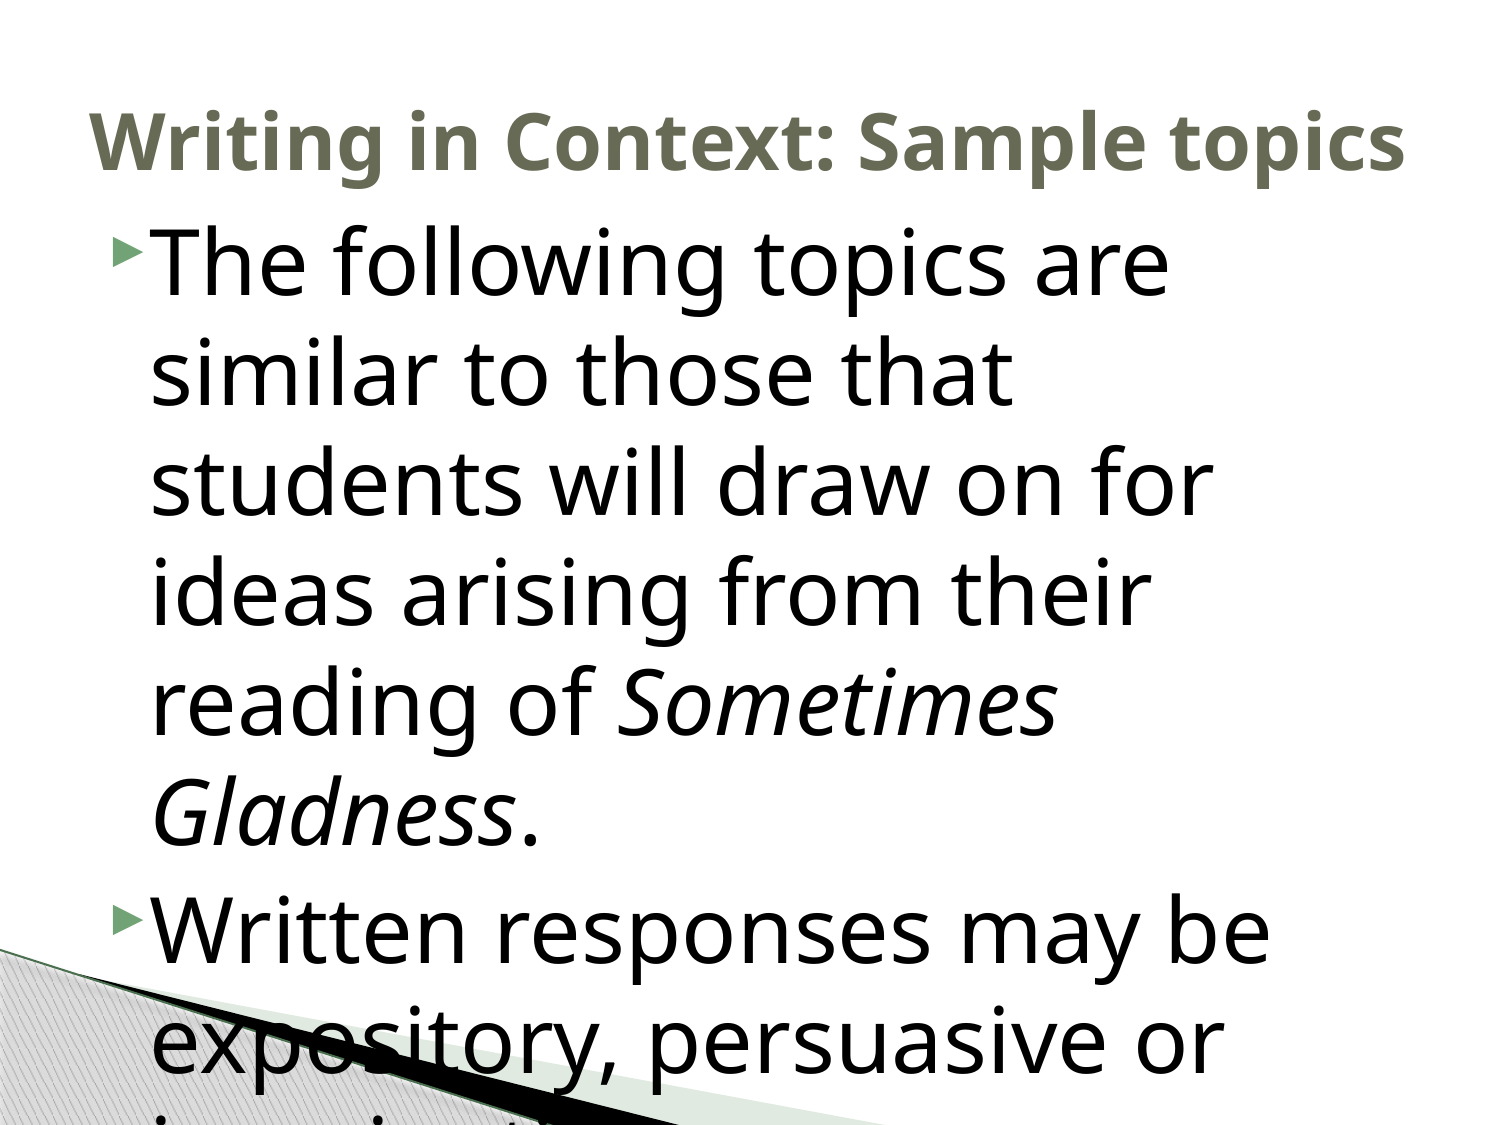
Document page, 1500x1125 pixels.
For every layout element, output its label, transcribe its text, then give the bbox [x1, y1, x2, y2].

list The following topics are similar to those that students will draw on for ideas arising from their reading of Sometimes Gladness. Written responses may be expository, persuasive or imaginative. [75, 233, 1425, 986]
title Writing in Context: Sample topics [17, 45, 1500, 233]
